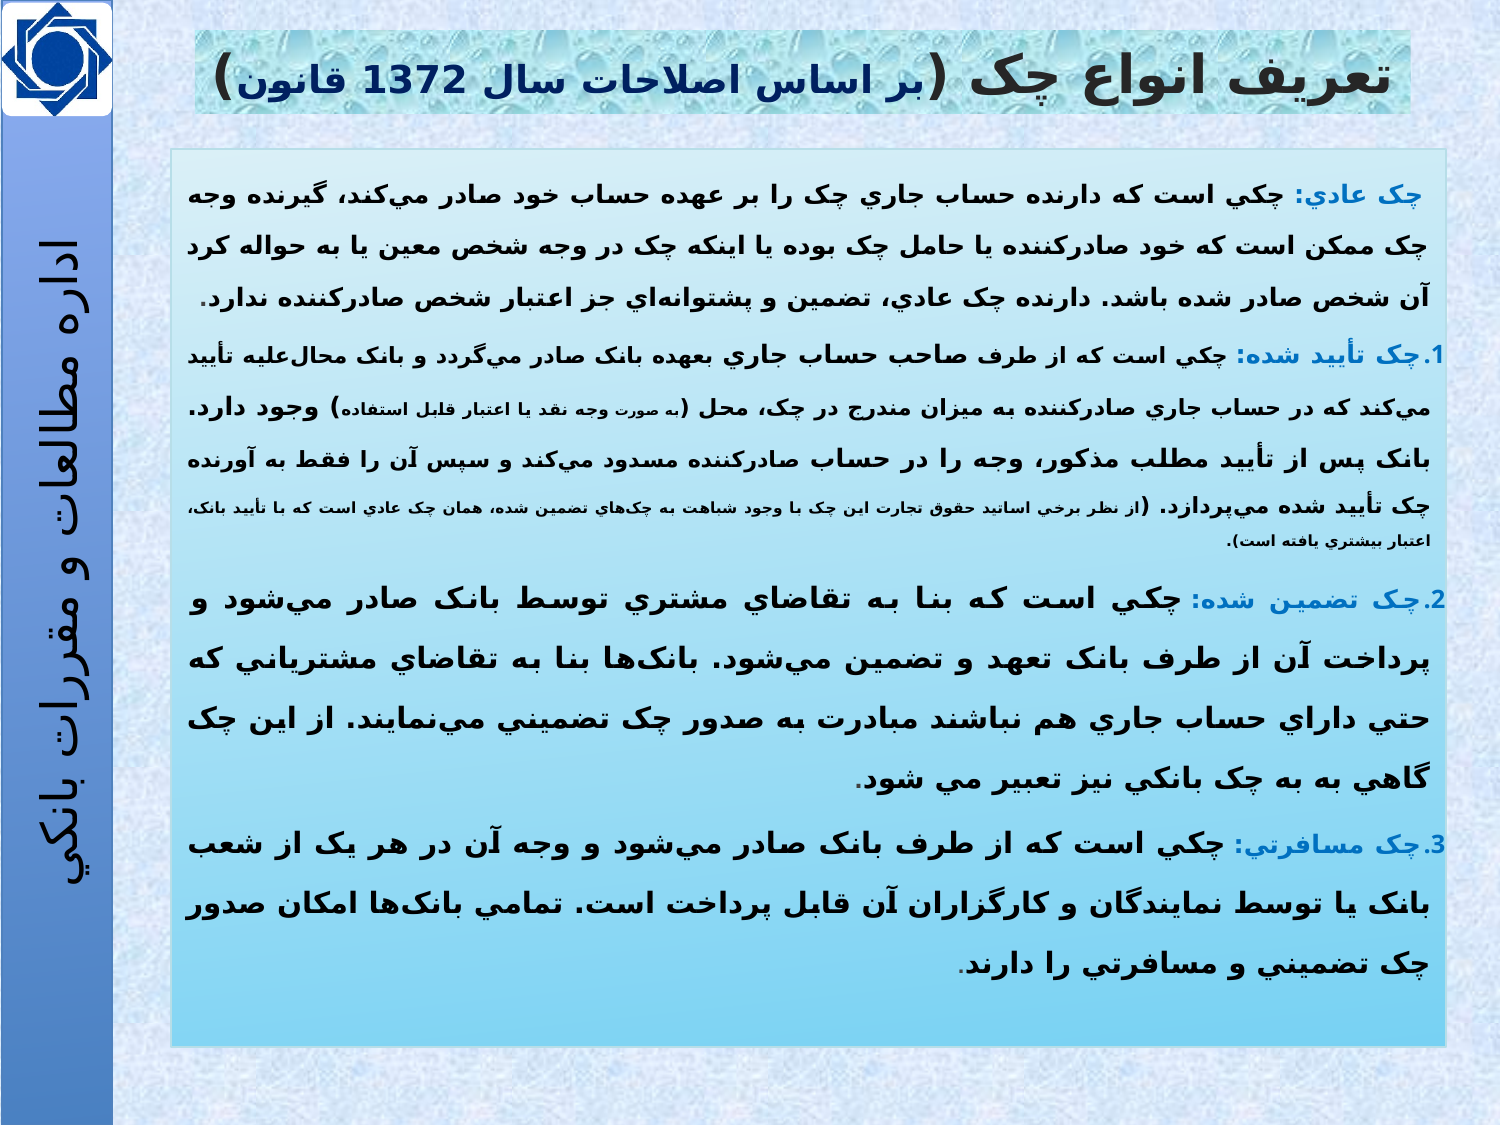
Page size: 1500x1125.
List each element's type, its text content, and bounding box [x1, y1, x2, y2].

subtitle چک عادي: چکي است که دارنده حساب جاري چک را بر عهده حساب خود صادر مي‌کند، گيرنده وجه چک ممکن است که خود صادرکننده يا حامل چک بوده يا اينکه چک در وجه شخص معين يا به حواله کرد آن شخص صادر شده باشد. دارنده چک عادي، تضمين و پشتوانه‌اي جز اعتبار شخص صادرکننده ندارد. چک تأييد شده: چکي است که از طرف صاحب حساب جاري بعهده بانک صادر مي‌گردد و بانک محال‌عليه تأييد مي‌کند که در حساب جاري صادرکننده به ميزان مندرج در چک، محل (به صورت وجه نقد يا اعتبار قابل استفاده) وجود دارد. بانک پس از تأييد مطلب مذکور، وجه را در حساب صادرکننده مسدود مي‌کند و سپس آن را فقط به آورنده چک تأييد شده مي‌پردازد. (از نظر برخي اساتيد حقوق تجارت اين چک با وجود شباهت به چک‌هاي تضمين شده، همان چک عادي است که با تأييد بانک، اعتبار بيشتري يافته است). چک تضمين شده: چکي است که بنا به تقاضاي مشتري توسط بانک صادر مي‌شود و پرداخت آن از طرف بانک تعهد و تضمين مي‌شود. بانک‌ها بنا به تقاضاي مشترياني که حتي داراي حساب جاري هم نباشند مبادرت به صدور چک تضميني مي‌نمايند. از اين چک گاهي به به چک بانکي نيز تعبير مي شود. چک مسافرتي: چکي است که از طرف بانک صادر مي‌شود و وجه آن در هر يک از شعب بانک يا توسط نمايندگان و کارگزاران آن قابل پرداخت است. تمامي بانک‌ها امکان صدور چک تضميني و مسافرتي را دارند. [170, 148, 1447, 1048]
picture [0, 0, 1500, 1125]
title تعريف انواع چک (بر اساس اصلاحات سال 1372 قانون) [194, 30, 1411, 114]
